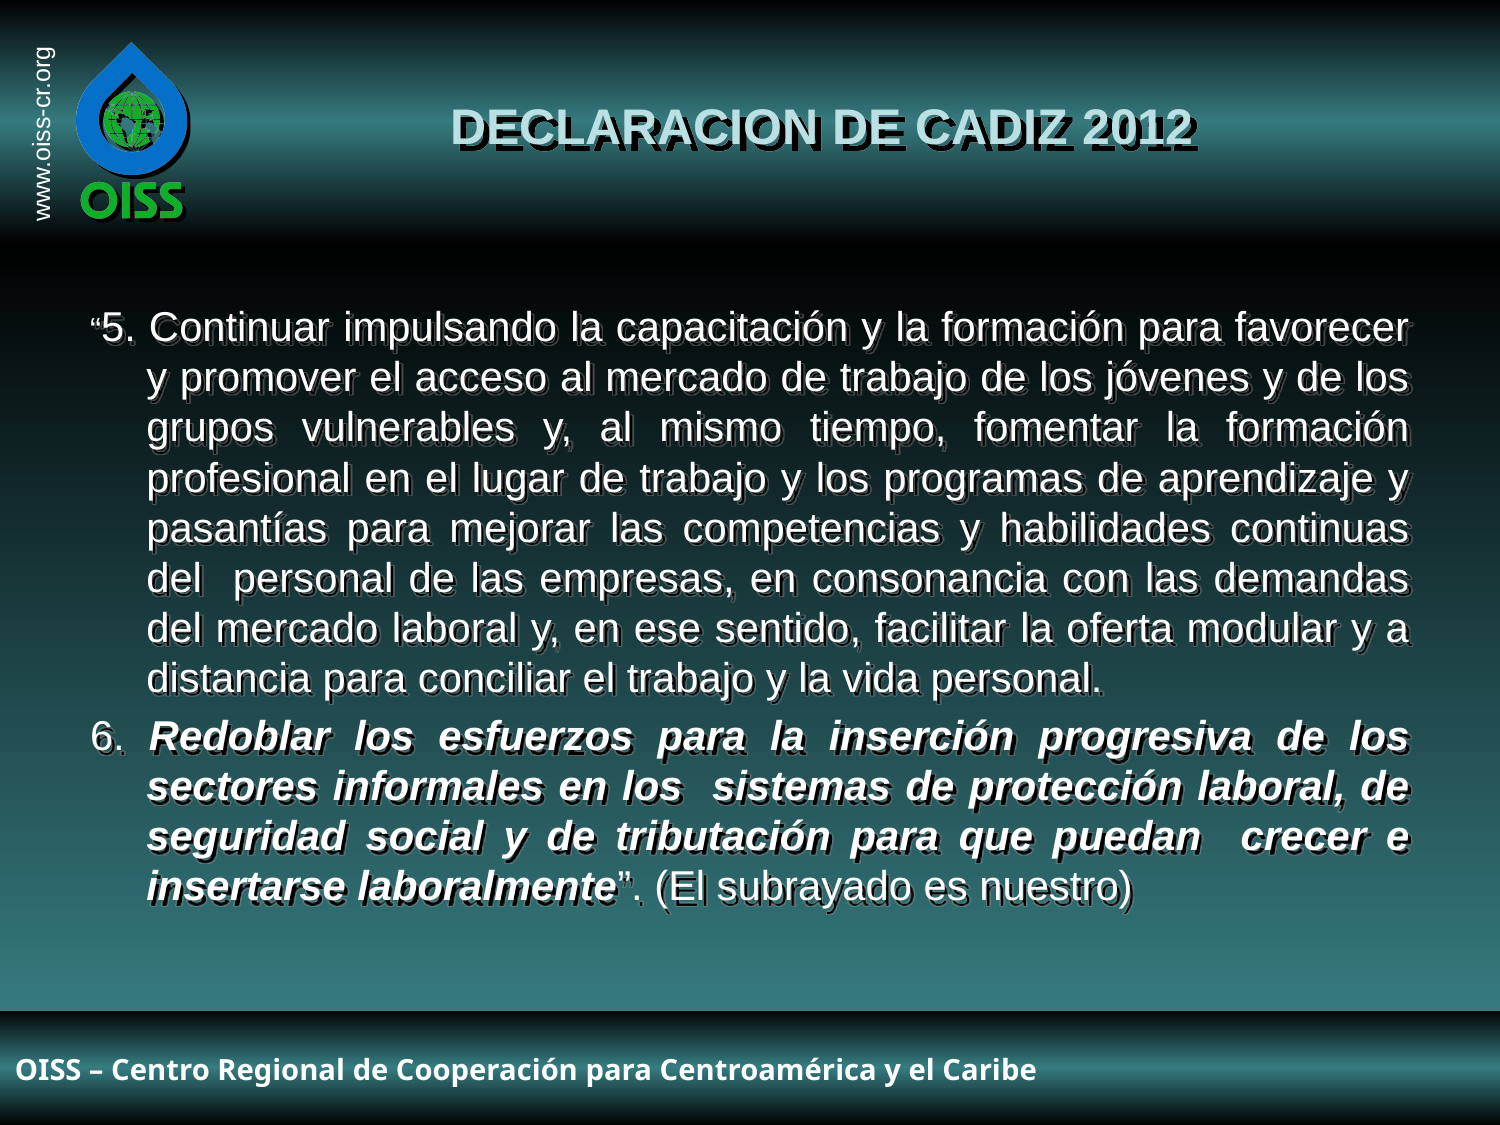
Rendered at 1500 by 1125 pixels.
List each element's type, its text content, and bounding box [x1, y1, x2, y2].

title DECLARACION DE CADIZ 2012 [218, 30, 1426, 219]
list “5. Continuar impulsando la capacitación y la formación para favorecer y promover el acceso al mercado de trabajo de los jóvenes y de los grupos vulnerables y, al mismo tiempo, fomentar la formación profesional en el lugar de trabajo y los programas de aprendizaje y pasantías para mejorar las competencias y habilidades continuas del personal de las empresas, en consonancia con las demandas del mercado laboral y, en ese sentido, facilitar la oferta modular y a distancia para conciliar el trabajo y la vida personal. 6. Redoblar los esfuerzos para la inserción progresiva de los sectores informales en los sistemas de protección laboral, de seguridad social y de tributación para que puedan crecer e insertarse laboralmente”. (El subrayado es nuestro) [74, 262, 1426, 1006]
picture [76, 42, 187, 221]
